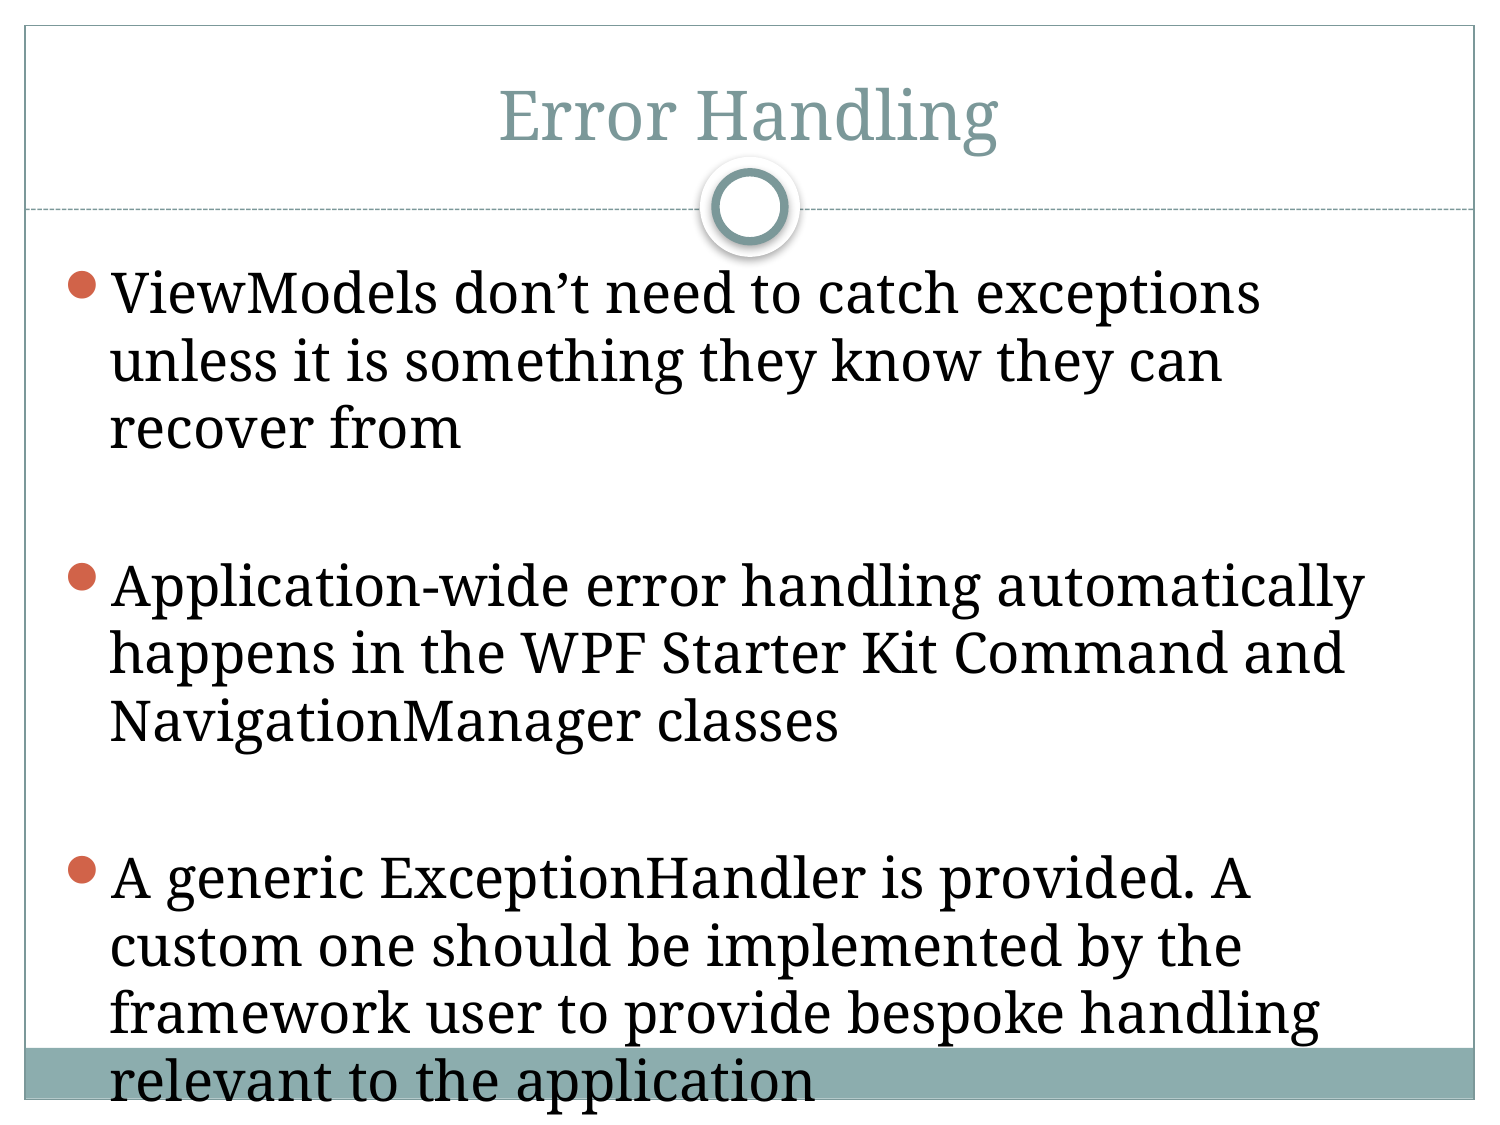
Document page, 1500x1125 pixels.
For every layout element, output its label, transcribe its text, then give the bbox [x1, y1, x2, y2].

title Error Handling [49, 37, 1450, 162]
list ViewModels don’t need to catch exceptions unless it is something they know they can recover from Application-wide error handling automatically happens in the WPF Starter Kit Command and NavigationManager classes A generic ExceptionHandler is provided. A custom one should be implemented by the framework user to provide bespoke handling relevant to the application [49, 249, 1450, 1005]
